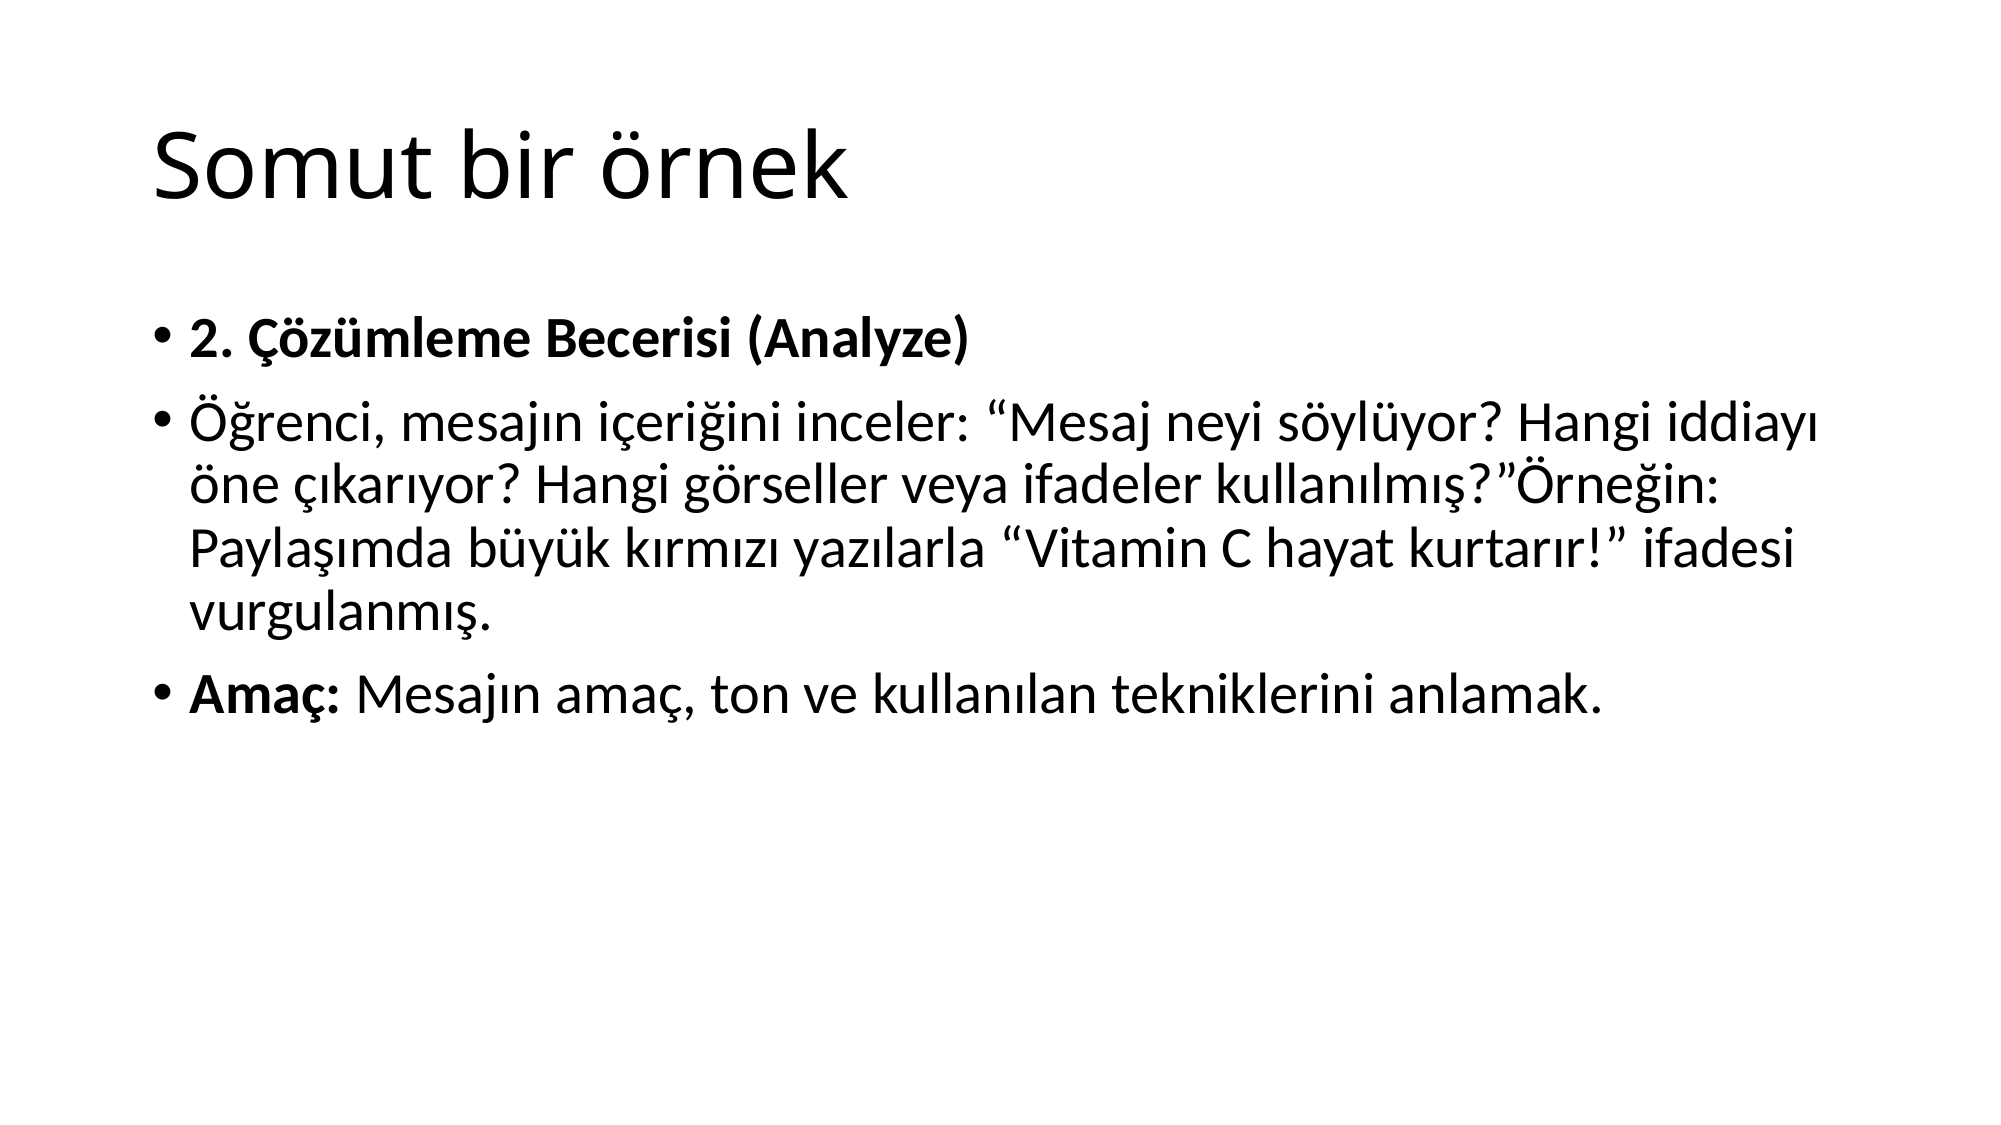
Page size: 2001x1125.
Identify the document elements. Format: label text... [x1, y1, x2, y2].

list 2. Çözümleme Becerisi (Analyze) Öğrenci, mesajın içeriğini inceler: “Mesaj neyi söylüyor? Hangi iddiayı öne çıkarıyor? Hangi görseller veya ifadeler kullanılmış?”Örneğin: Paylaşımda büyük kırmızı yazılarla “Vitamin C hayat kurtarır!” ifadesi vurgulanmış. Amaç: Mesajın amaç, ton ve kullanılan tekniklerini anlamak. [137, 299, 1863, 1014]
title Somut bir örnek [137, 59, 1863, 278]
